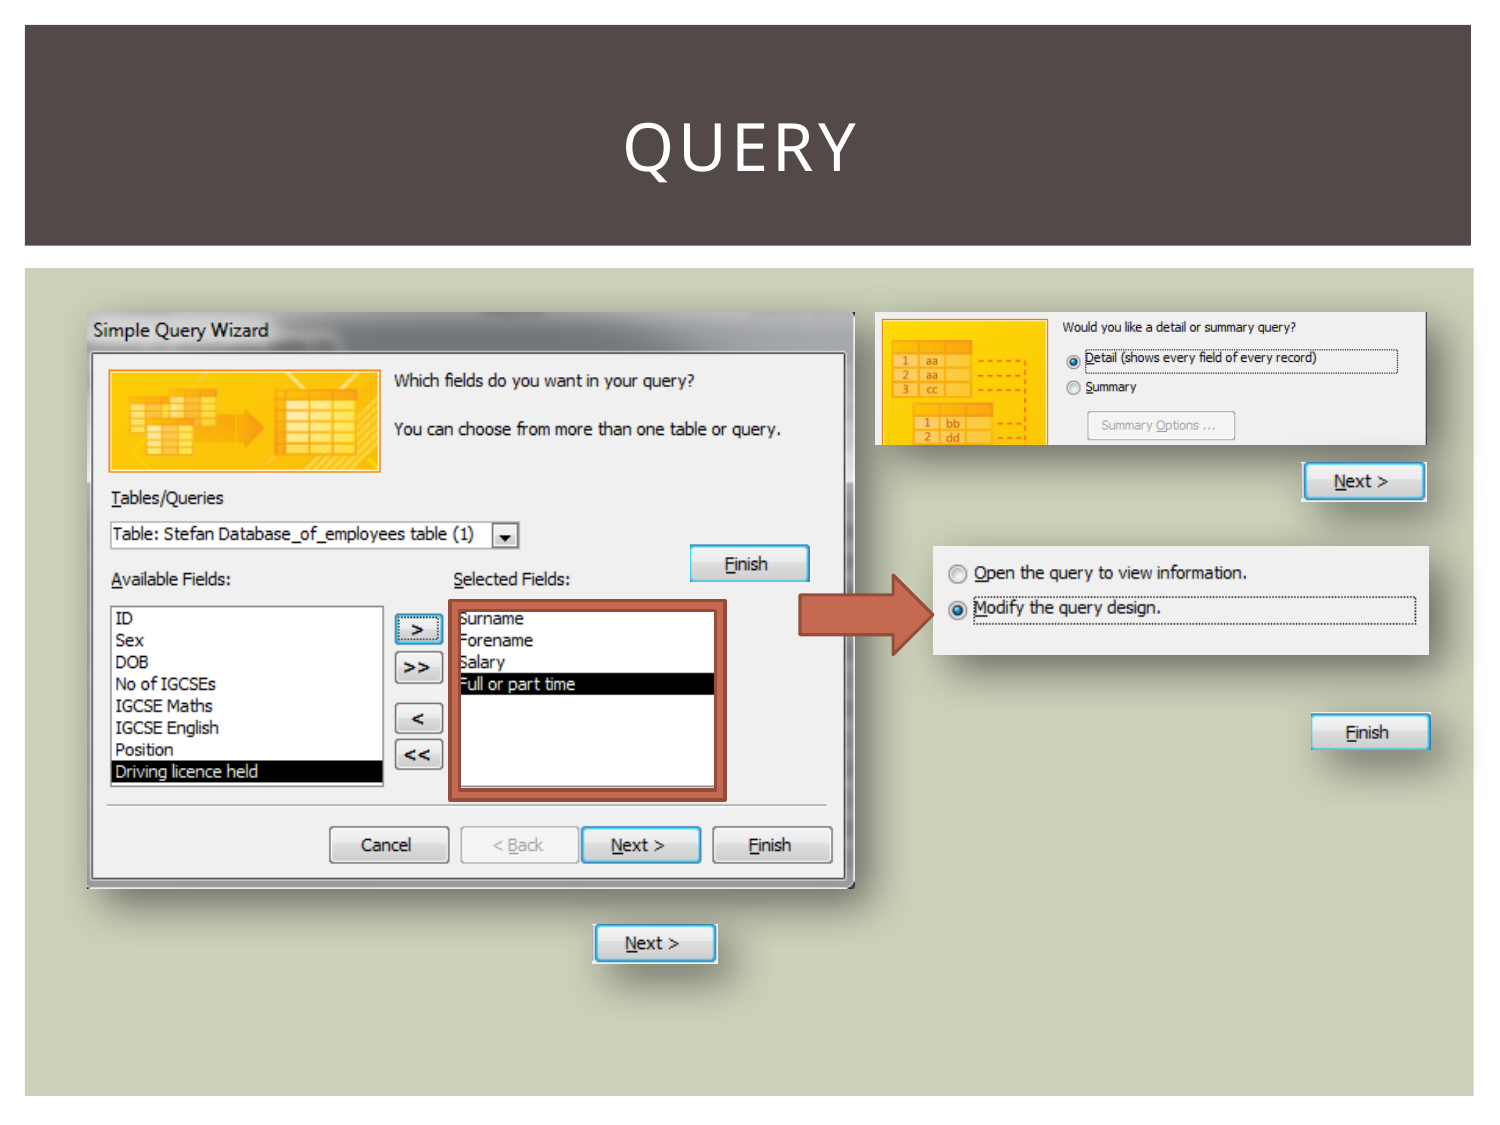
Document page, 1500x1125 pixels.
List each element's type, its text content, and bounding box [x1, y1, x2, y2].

picture [592, 924, 718, 965]
picture [87, 312, 855, 890]
picture [1311, 712, 1431, 751]
title Query [62, 58, 1438, 232]
picture [874, 312, 1428, 445]
picture [932, 546, 1429, 655]
picture [1301, 462, 1428, 502]
text_box [858, 573, 927, 657]
